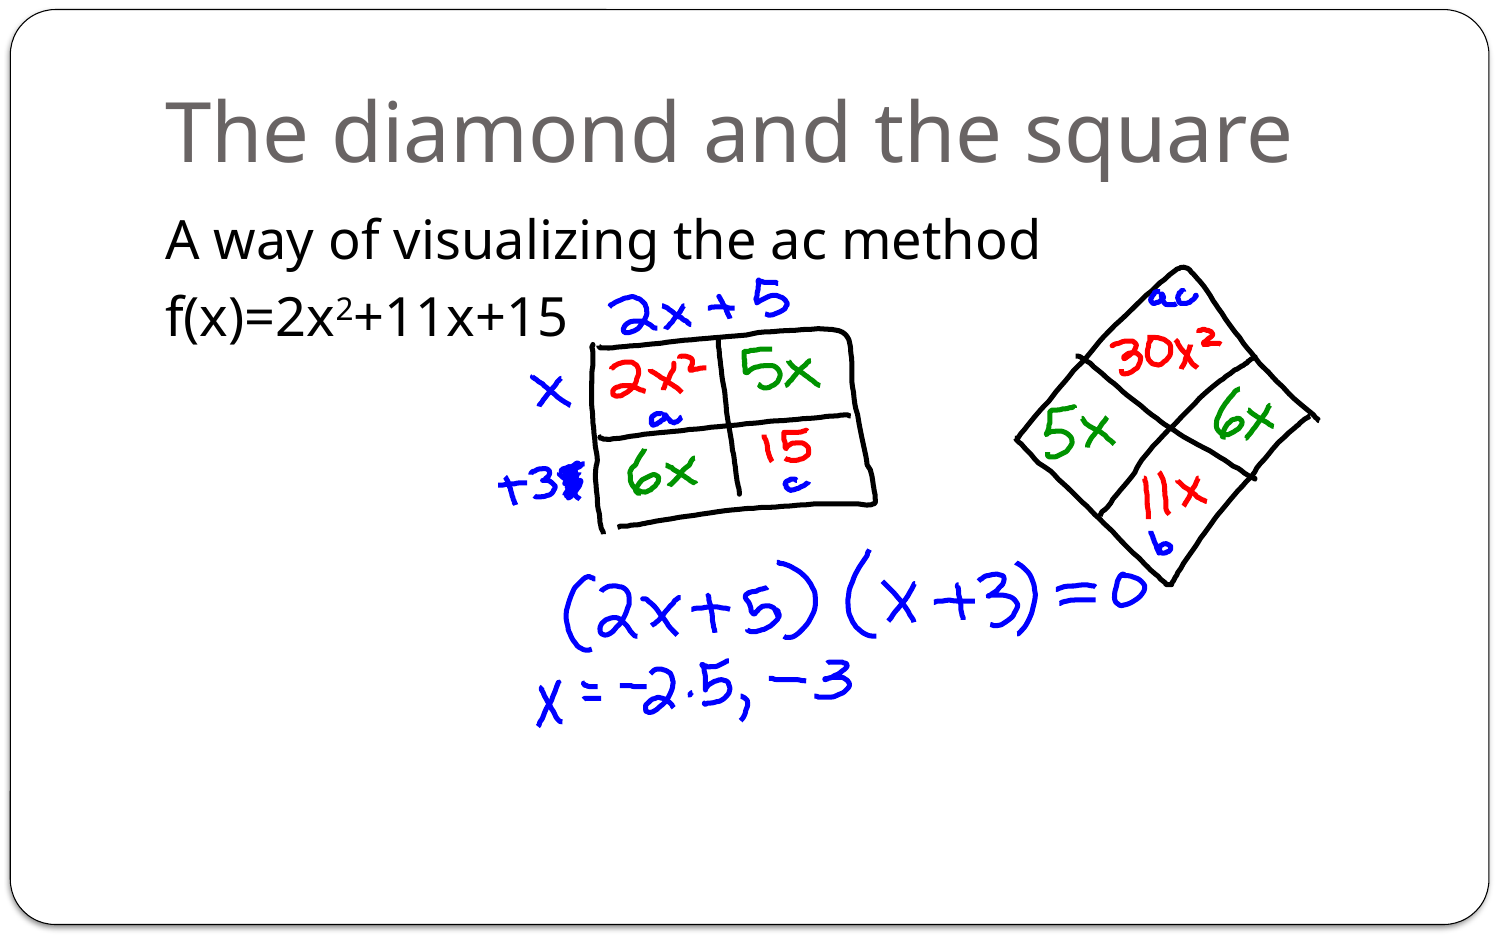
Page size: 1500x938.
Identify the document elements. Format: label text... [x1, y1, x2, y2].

text_box [558, 472, 565, 481]
text_box [641, 598, 662, 617]
text_box [956, 583, 965, 620]
list A way of visualizing the ac method f(x)=2x2+11x+15 [149, 197, 1426, 824]
text_box [776, 561, 817, 639]
text_box [763, 434, 773, 463]
text_box [1084, 266, 1255, 422]
text_box [712, 606, 731, 611]
text_box [847, 549, 877, 637]
text_box [800, 371, 821, 387]
text_box [1192, 491, 1208, 503]
text_box [598, 336, 727, 436]
text_box [1245, 404, 1271, 439]
text_box [717, 336, 741, 495]
text_box [531, 375, 550, 391]
text_box [504, 476, 517, 506]
text_box [1248, 409, 1260, 419]
text_box [1150, 530, 1172, 554]
text_box [678, 355, 707, 371]
text_box [1098, 430, 1115, 445]
text_box [1055, 584, 1097, 591]
text_box [1186, 415, 1311, 476]
text_box [755, 279, 788, 316]
text_box [530, 467, 556, 498]
text_box [599, 585, 638, 638]
text_box [784, 360, 811, 387]
text_box [933, 599, 959, 604]
text_box [538, 377, 562, 407]
text_box [677, 315, 692, 326]
text_box [1059, 599, 1096, 605]
text_box [718, 295, 731, 319]
text_box [665, 464, 680, 474]
text_box [1187, 355, 1199, 369]
text_box [681, 473, 697, 485]
text_box [1180, 344, 1192, 370]
text_box [610, 361, 646, 397]
text_box [668, 457, 695, 487]
text_box [629, 448, 660, 494]
text_box [1111, 340, 1142, 375]
text_box [574, 494, 581, 500]
text_box [1149, 290, 1177, 306]
text_box [1176, 289, 1198, 305]
text_box [1075, 355, 1256, 480]
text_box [537, 660, 850, 727]
text_box [662, 305, 677, 316]
text_box [664, 305, 685, 330]
text_box [565, 575, 596, 651]
text_box [1099, 429, 1180, 517]
text_box [590, 343, 605, 535]
text_box [731, 414, 851, 427]
text_box [977, 573, 1016, 627]
text_box [608, 327, 877, 529]
text_box [784, 478, 810, 492]
text_box [787, 360, 799, 371]
text_box [1174, 356, 1258, 430]
text_box [551, 391, 571, 407]
text_box [668, 381, 683, 394]
text_box [1143, 477, 1150, 520]
text_box [783, 429, 810, 462]
text_box [599, 425, 728, 441]
text_box [743, 348, 781, 389]
text_box [1174, 339, 1187, 355]
text_box [1017, 361, 1164, 438]
text_box [1176, 480, 1191, 492]
text_box [651, 596, 681, 627]
text_box [662, 617, 678, 636]
text_box [1262, 419, 1274, 428]
text_box [1158, 471, 1171, 515]
text_box [1198, 328, 1222, 346]
text_box [1146, 336, 1172, 366]
text_box [744, 586, 776, 615]
text_box [560, 462, 585, 499]
text_box [1215, 388, 1243, 438]
text_box [1014, 426, 1251, 586]
text_box [1081, 417, 1097, 430]
text_box [662, 362, 675, 391]
text_box [1086, 416, 1108, 448]
text_box [901, 603, 915, 623]
text_box [650, 412, 683, 427]
text_box [691, 606, 710, 611]
text_box [746, 608, 780, 633]
text_box [887, 582, 916, 622]
text_box [1182, 477, 1199, 507]
text_box [649, 369, 666, 381]
text_box [1045, 405, 1076, 458]
text_box [1015, 561, 1037, 635]
text_box [881, 580, 902, 604]
text_box [1193, 359, 1320, 424]
text_box [1113, 573, 1146, 607]
title The diamond and the square [149, 37, 1426, 195]
text_box [608, 295, 658, 334]
text_box [707, 594, 716, 633]
